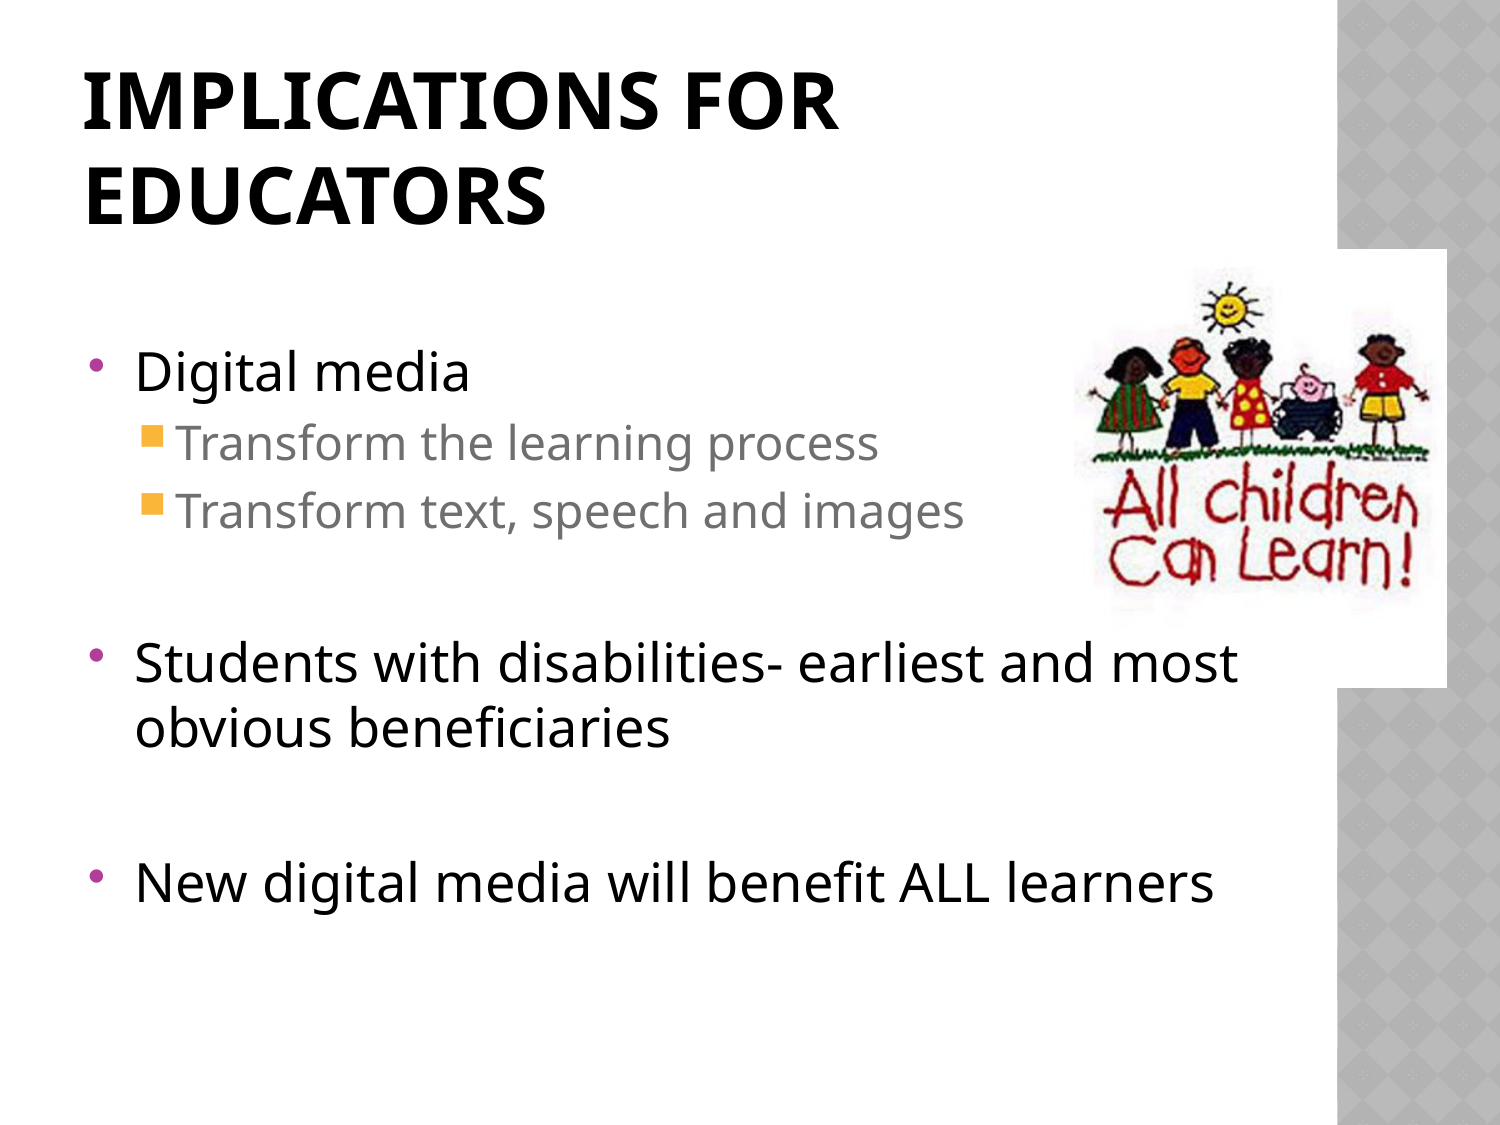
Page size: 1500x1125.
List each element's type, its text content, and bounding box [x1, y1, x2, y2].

title Implications for educators [75, 52, 1263, 240]
list Digital media Transform the learning process Transform text, speech and images Students with disabilities- earliest and most obvious beneficiaries New digital media will benefit ALL learners [75, 329, 1263, 1125]
picture [1074, 249, 1447, 688]
